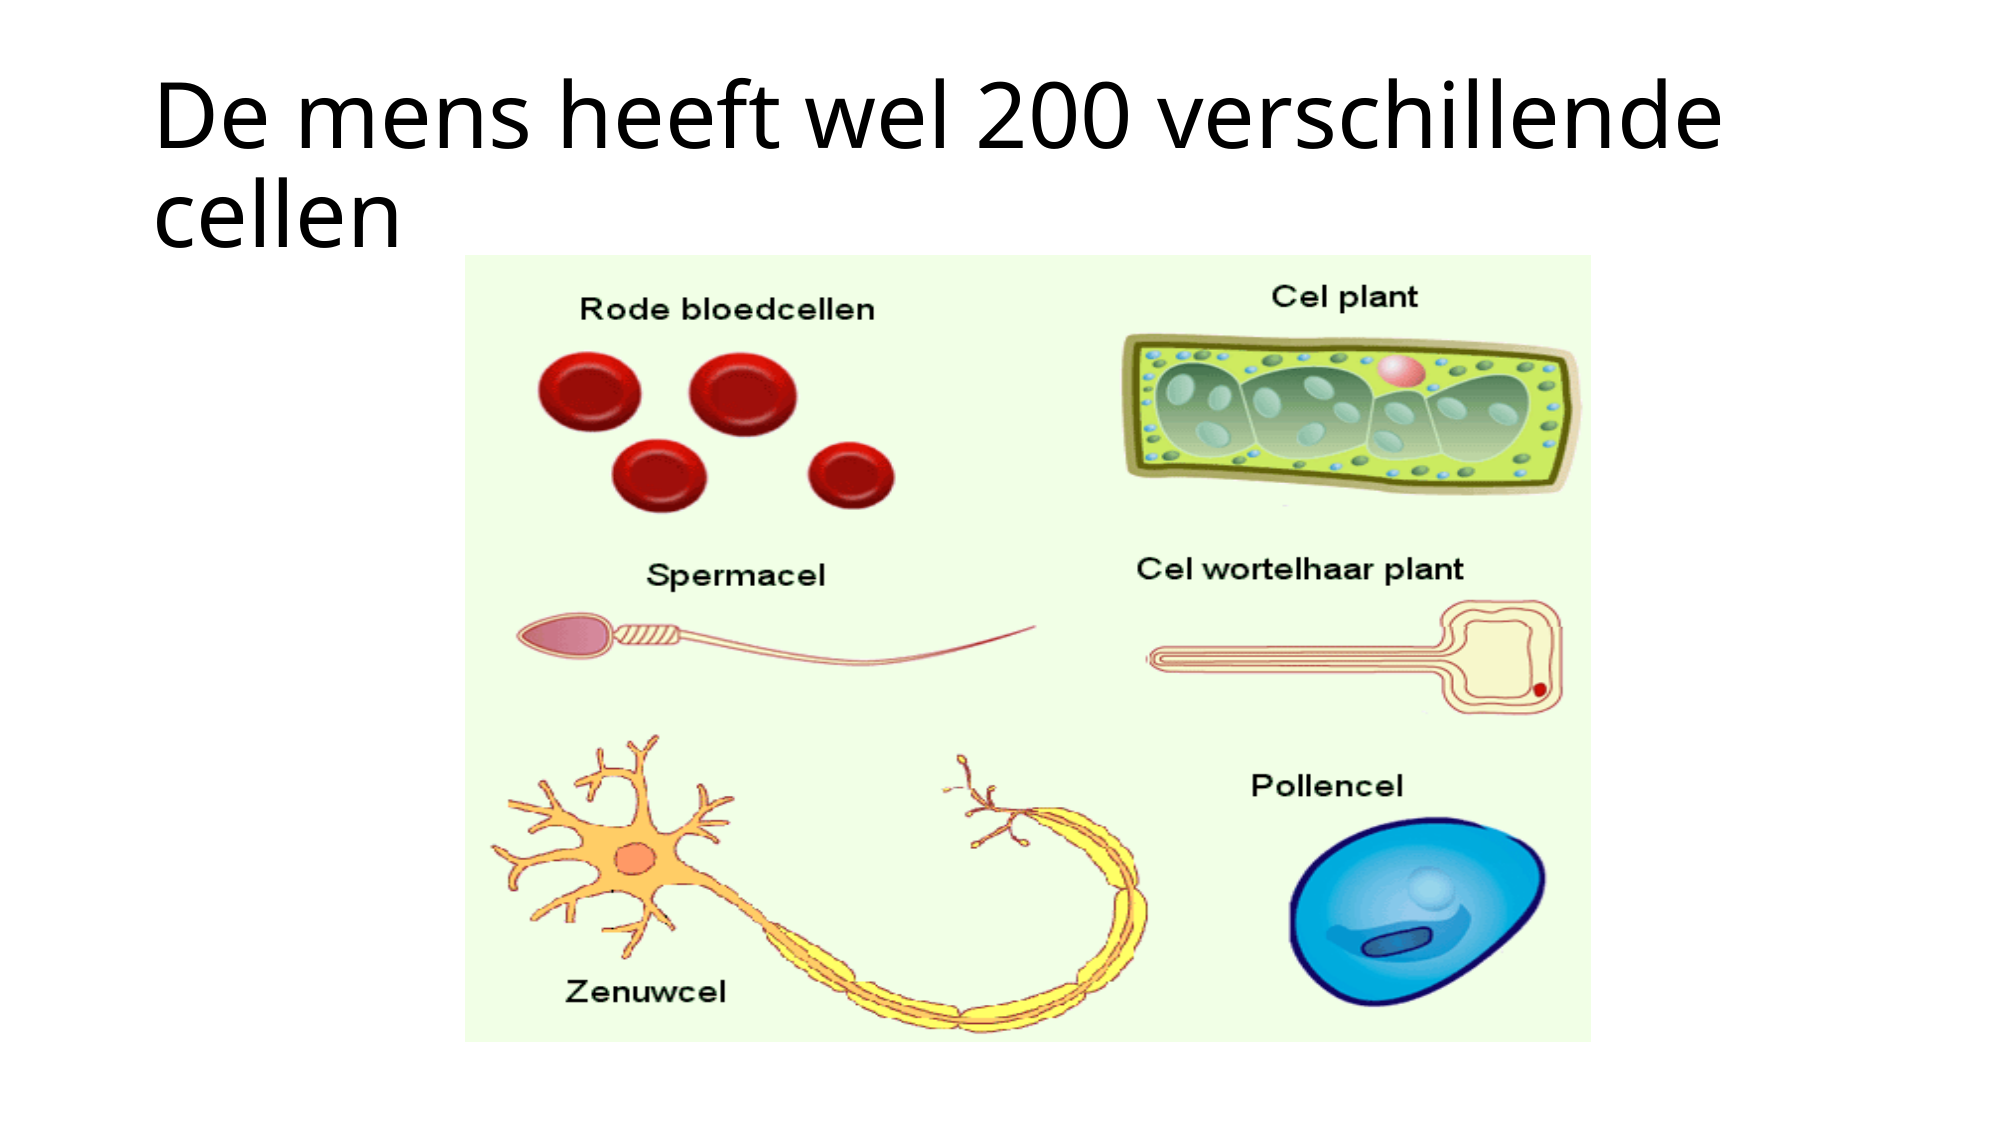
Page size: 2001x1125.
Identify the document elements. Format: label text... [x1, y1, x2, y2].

picture [465, 255, 1591, 1042]
title De mens heeft wel 200 verschillende cellen [137, 59, 1863, 278]
